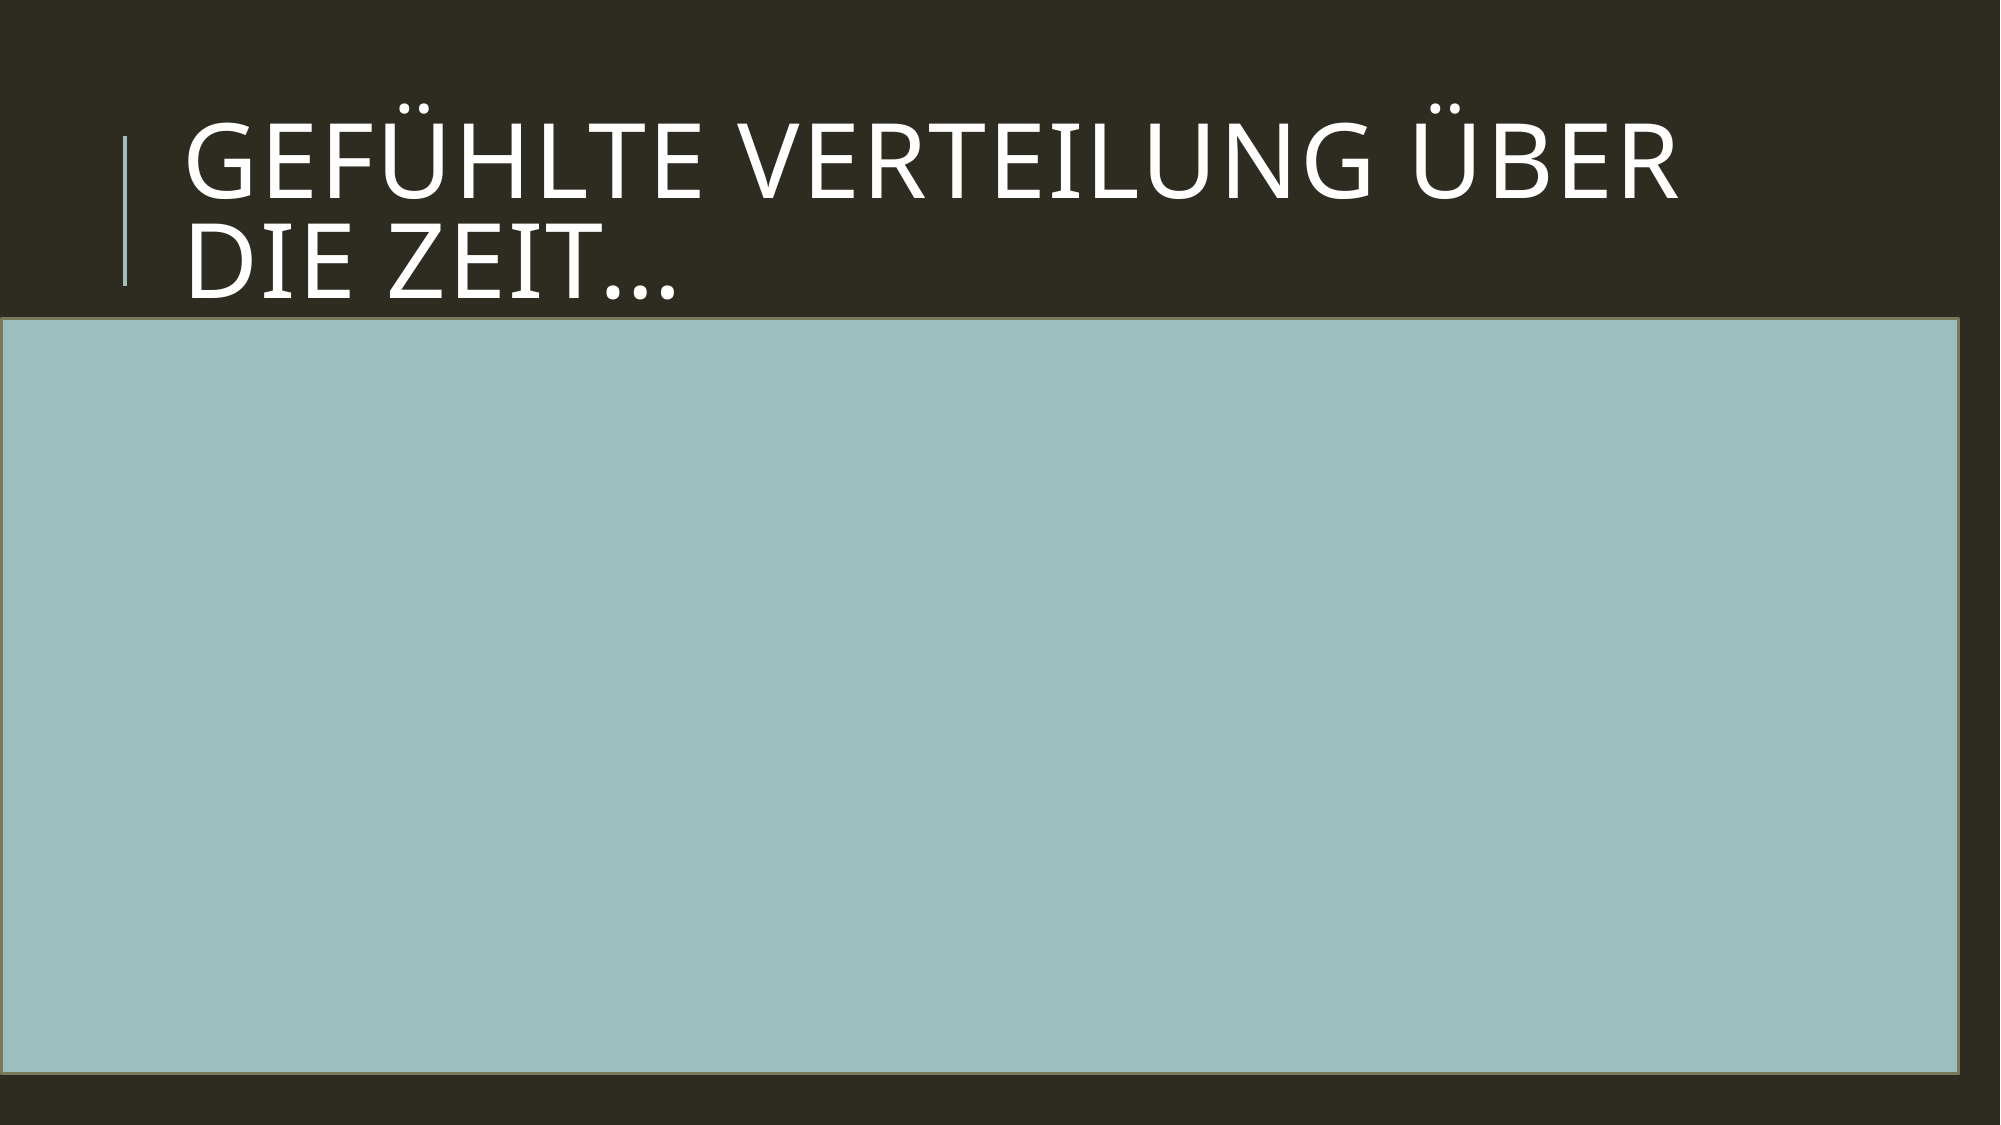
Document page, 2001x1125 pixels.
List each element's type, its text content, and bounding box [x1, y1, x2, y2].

title Gefühlte Verteilung über die Zeit… [168, 96, 1763, 314]
picture [0, 317, 1960, 1075]
